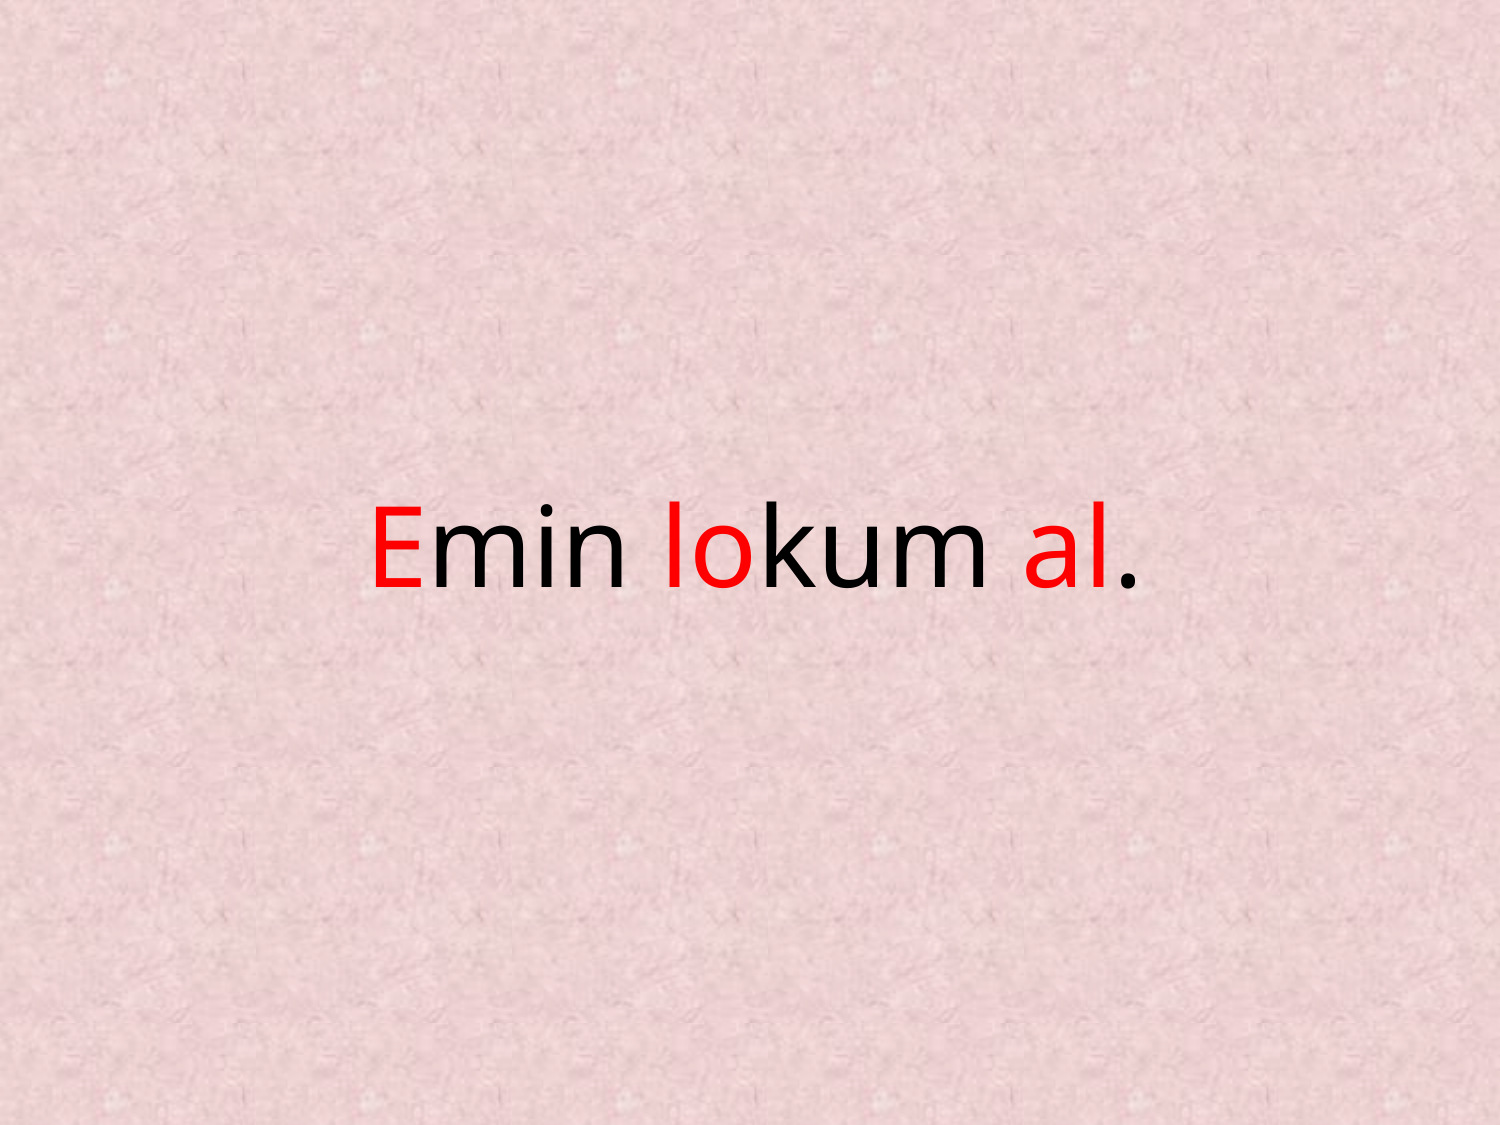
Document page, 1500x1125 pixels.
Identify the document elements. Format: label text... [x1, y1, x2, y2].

title Emin lokum al. [117, 421, 1393, 663]
